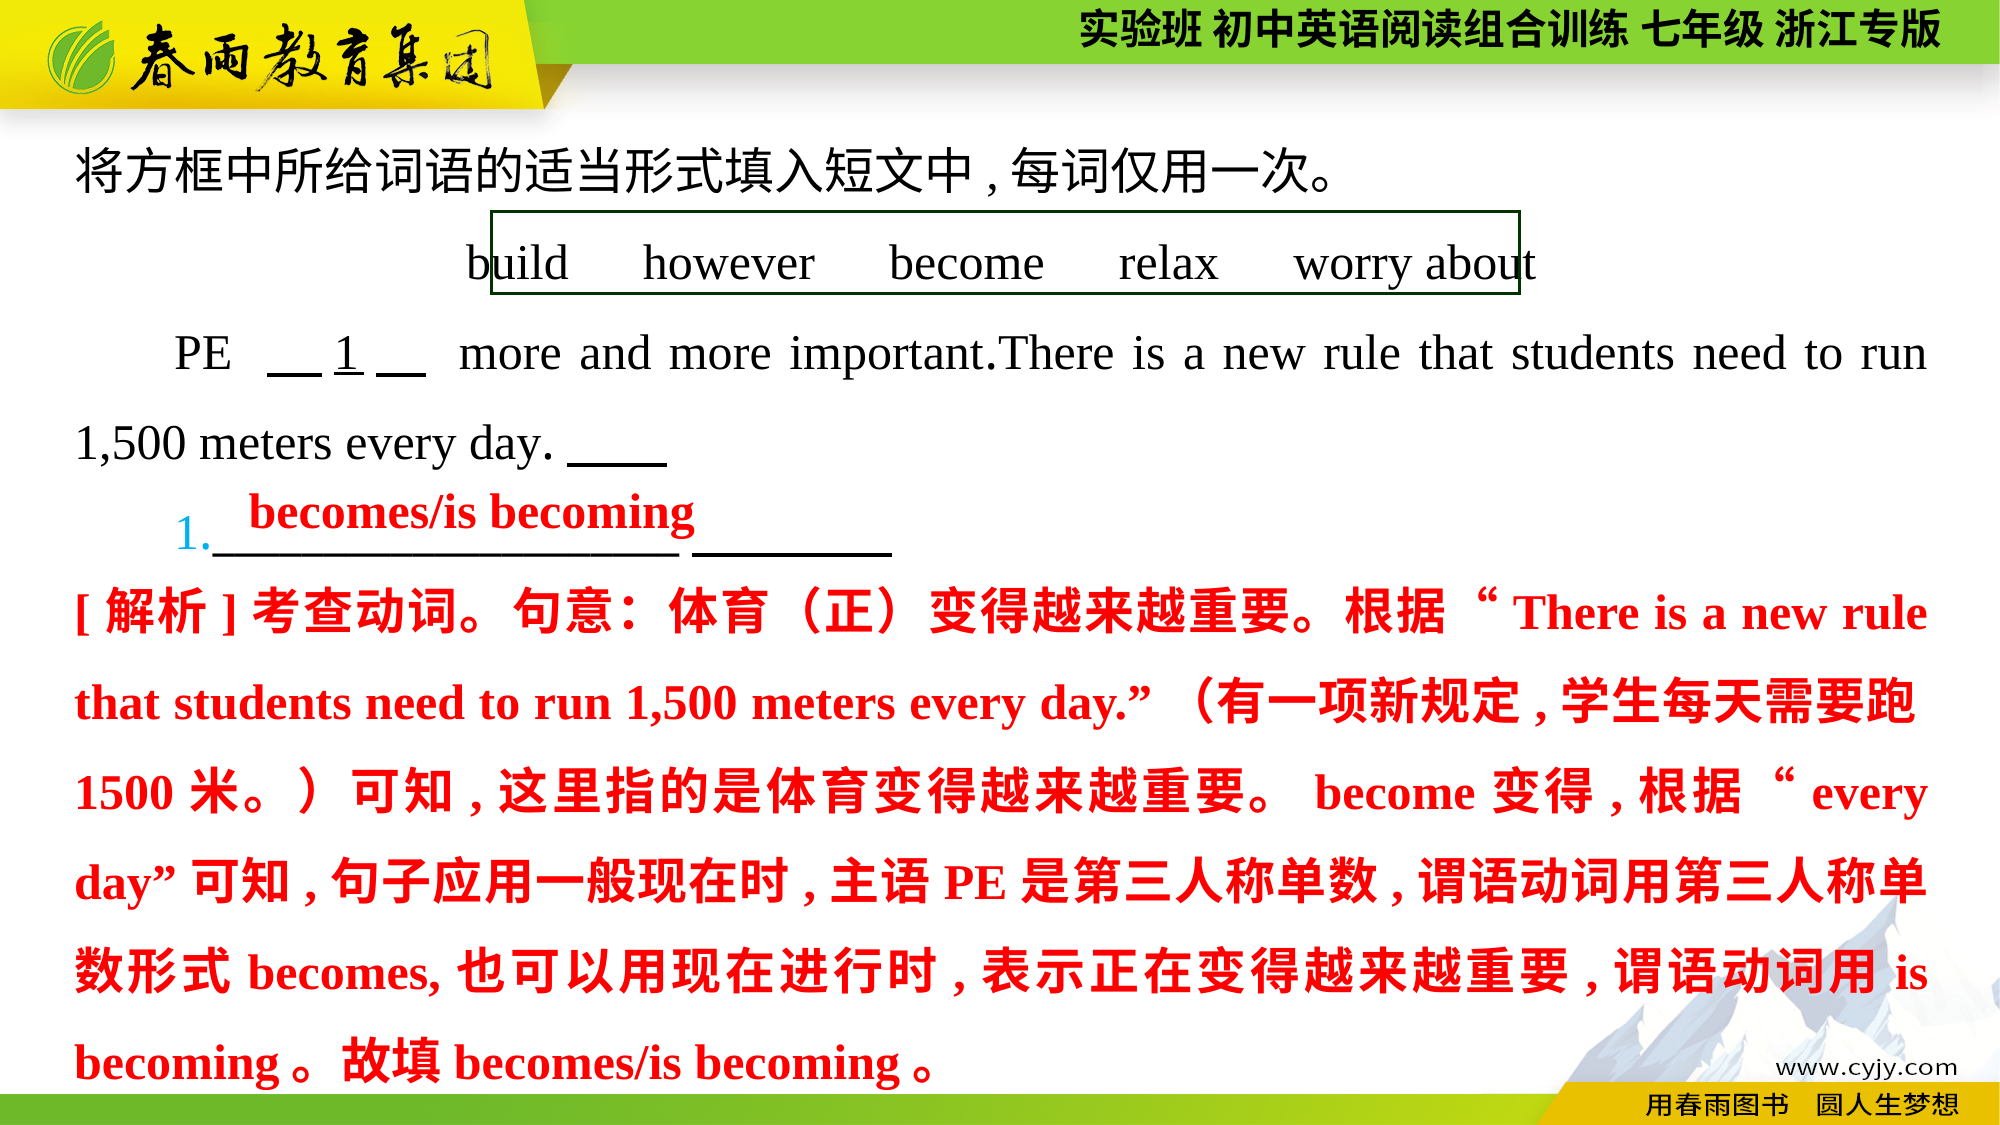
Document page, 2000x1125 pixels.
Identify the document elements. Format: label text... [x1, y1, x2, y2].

picture [0, 0, 2000, 1125]
text_box becomes/is becoming [234, 470, 711, 541]
list 将方框中所给词语的适当形式填入短文中,每词仅用一次。 build however become relax worry about PE 1 more and more important.There is a new rule that students need to run 1,500 meters every day. 1._____________________ [59, 101, 1944, 541]
text_box [491, 211, 1520, 294]
text_box [解析]考查动词。句意：体育（正）变得越来越重要。根据“There is a new rule that students need to run 1,500 meters every day.”（有一项新规定,学生每天需要跑1500米。）可知,这里指的是体育变得越来越重要。become变得,根据“every day”可知,句子应用一般现在时,主语PE是第三人称单数,谓语动词用第三人称单数形式becomes,也可以用现在进行时,表示正在变得越来越重要,谓语动词用is becoming。故填becomes/is becoming。 [59, 541, 1944, 1097]
